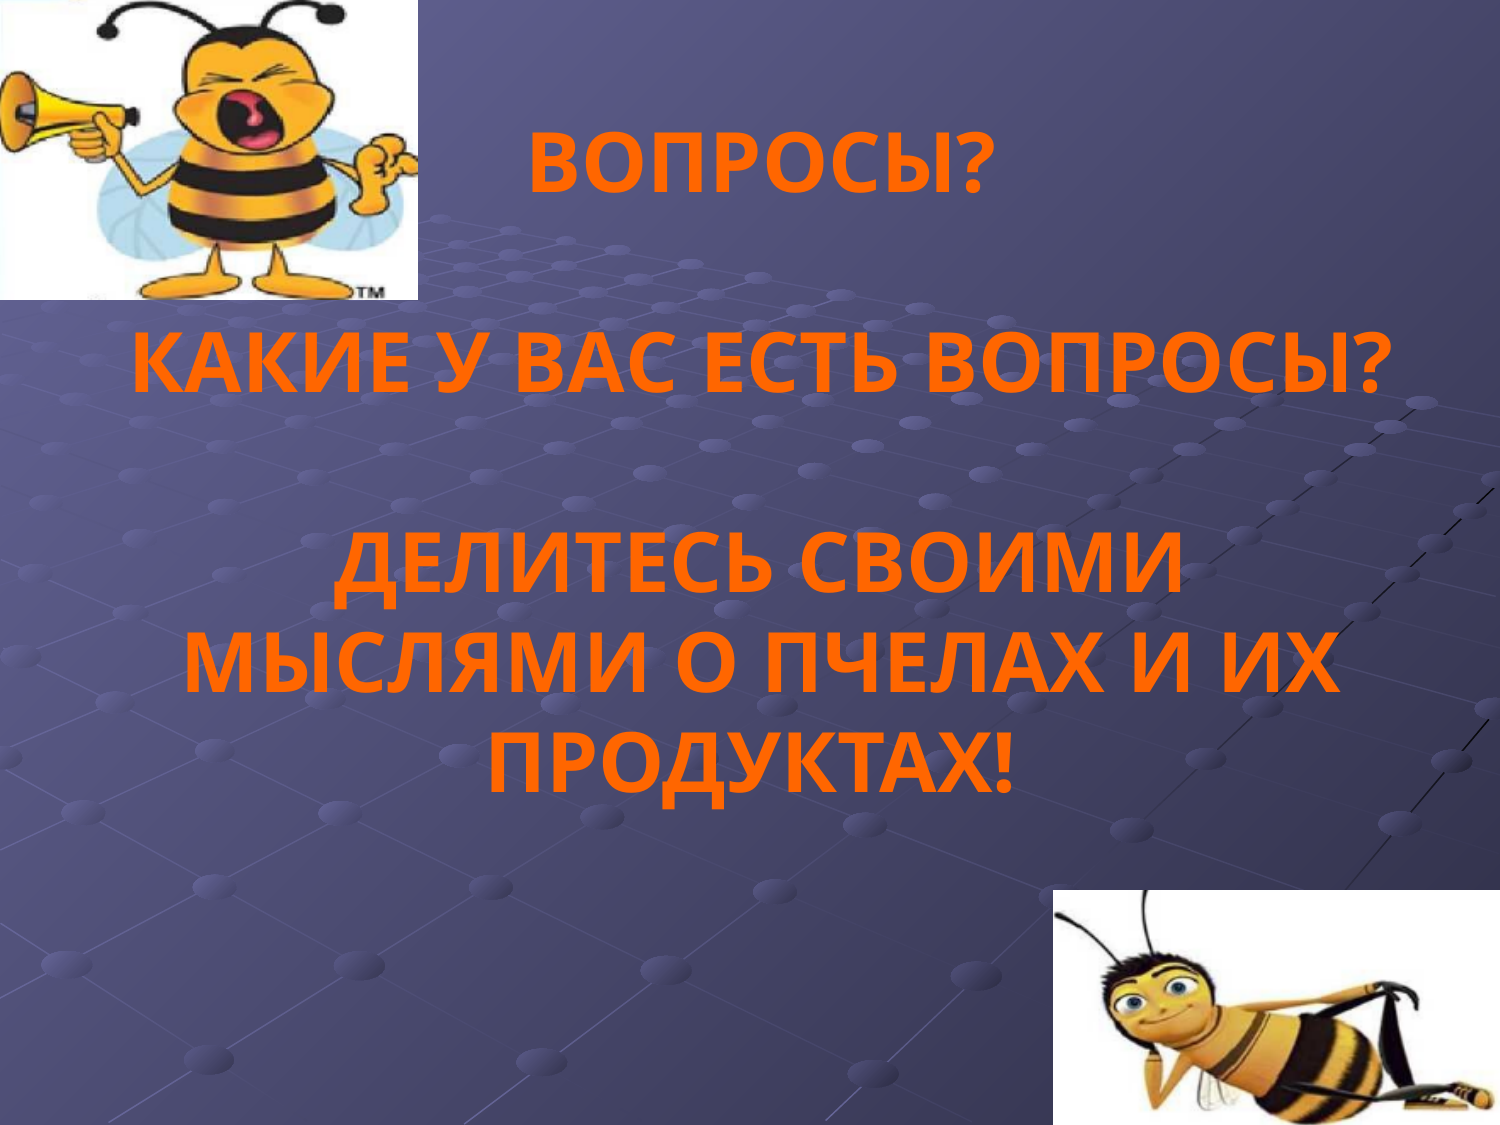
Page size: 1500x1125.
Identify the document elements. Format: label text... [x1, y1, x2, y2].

picture [1053, 889, 1500, 1125]
text_box Вопросы? Какие у вас есть вопросы? Делитесь своими мыслями о пчелах и их продуктах! [100, 101, 1423, 817]
picture [0, 0, 419, 301]
